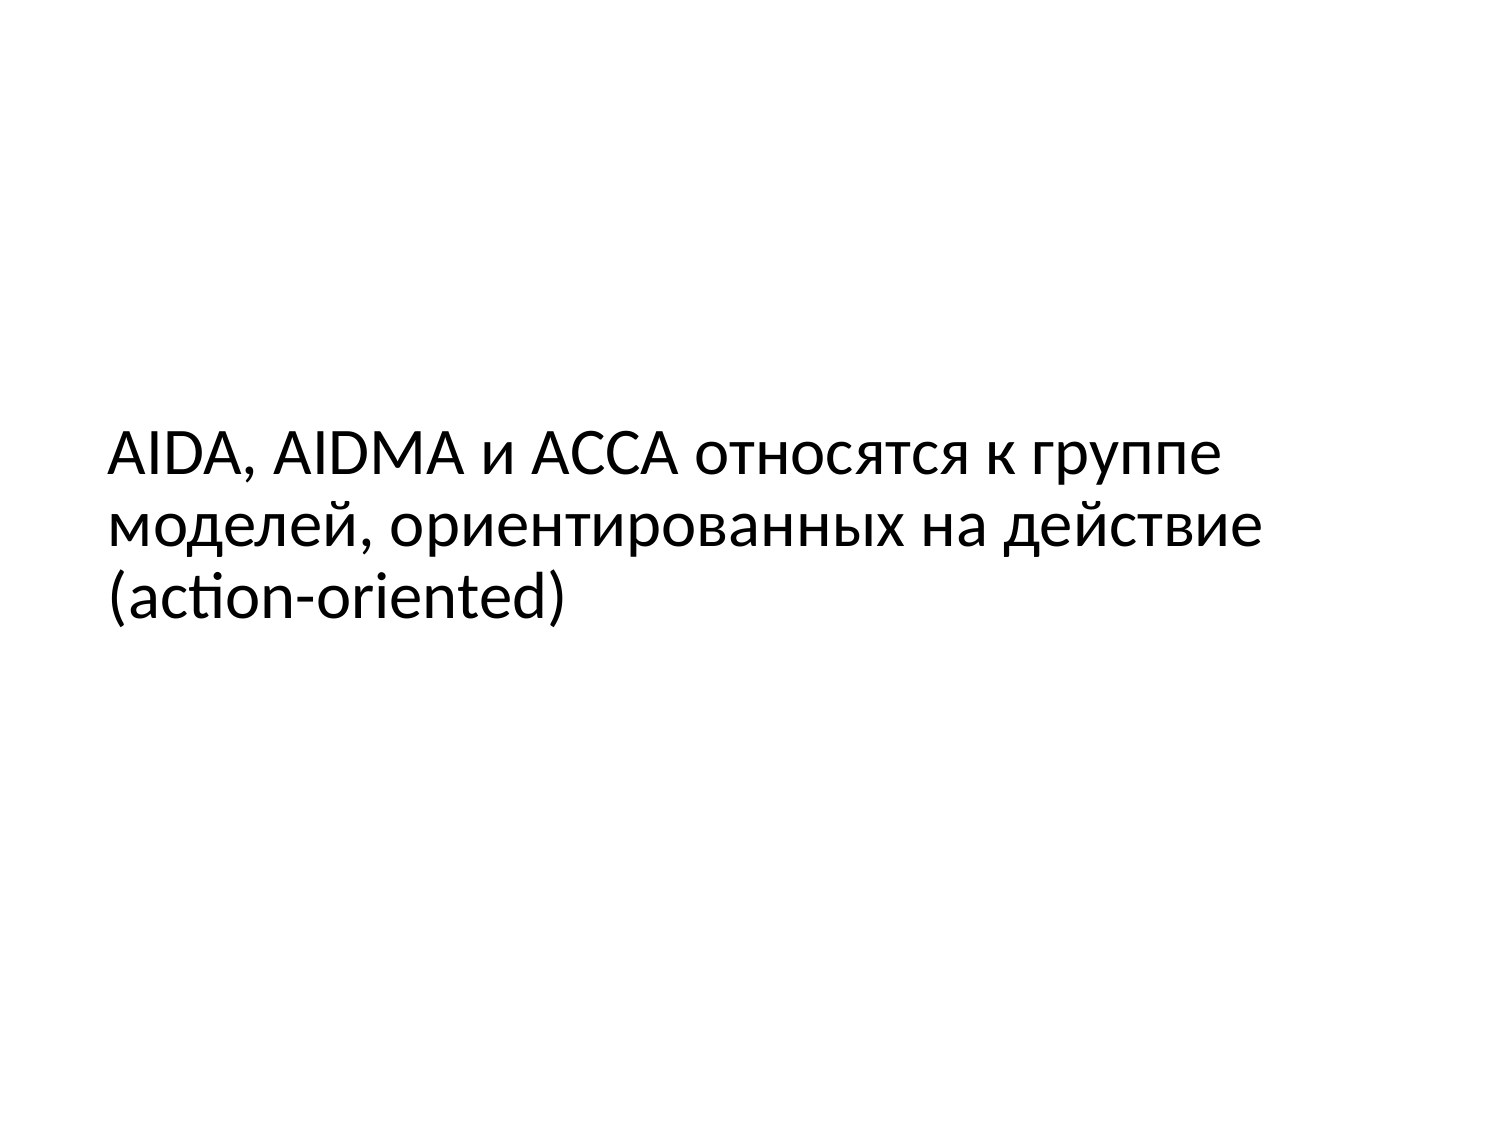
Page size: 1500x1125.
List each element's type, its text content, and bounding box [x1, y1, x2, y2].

list AIDA, AIDMA и ACCA относятся к группе моделей, ориентированных на действие (action-oriented) [75, 408, 1425, 1079]
